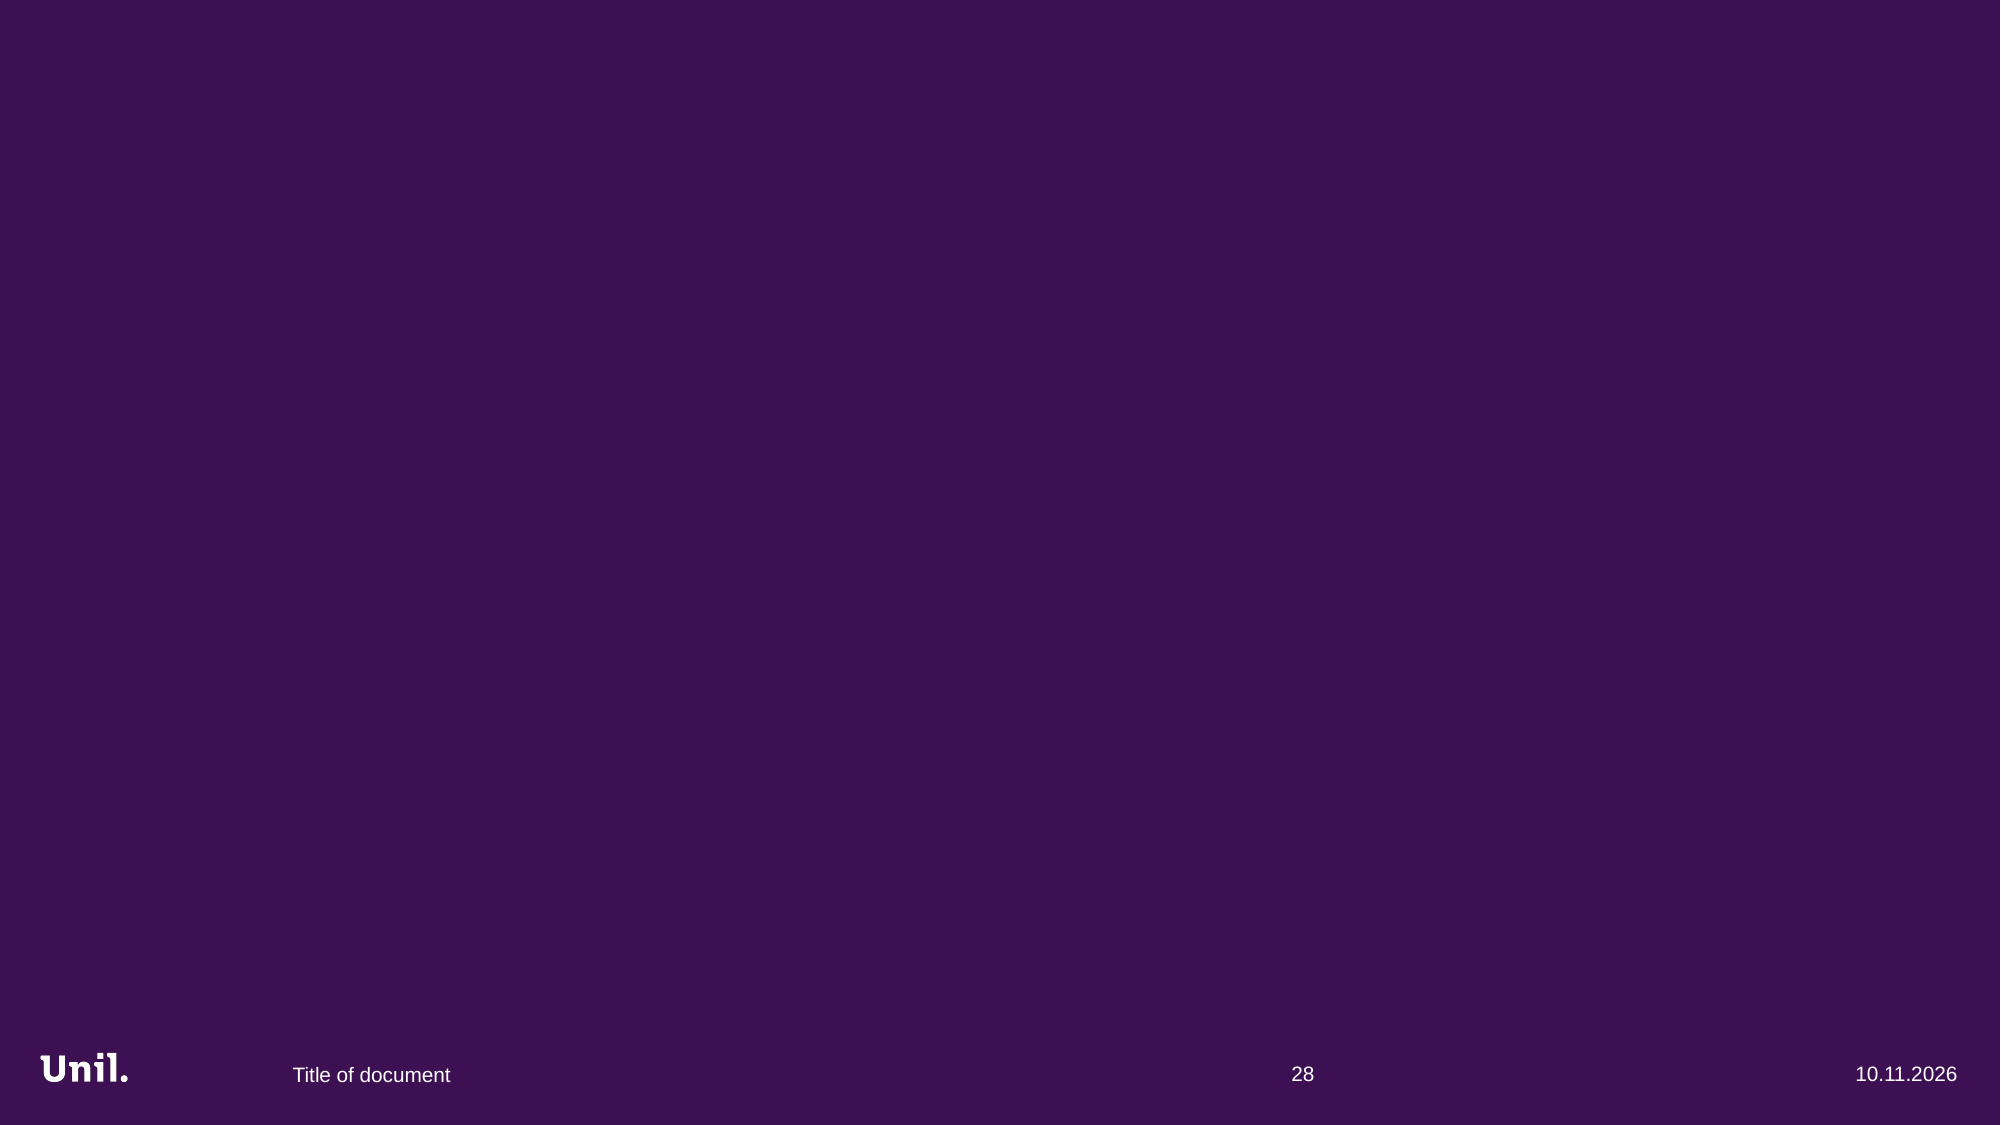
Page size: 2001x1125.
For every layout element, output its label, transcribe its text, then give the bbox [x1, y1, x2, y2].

footer Title of document [292, 1011, 1048, 1087]
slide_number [1789, 1026, 1958, 1086]
picture [27, 1042, 141, 1095]
slide_number 28 [1250, 1037, 1355, 1086]
